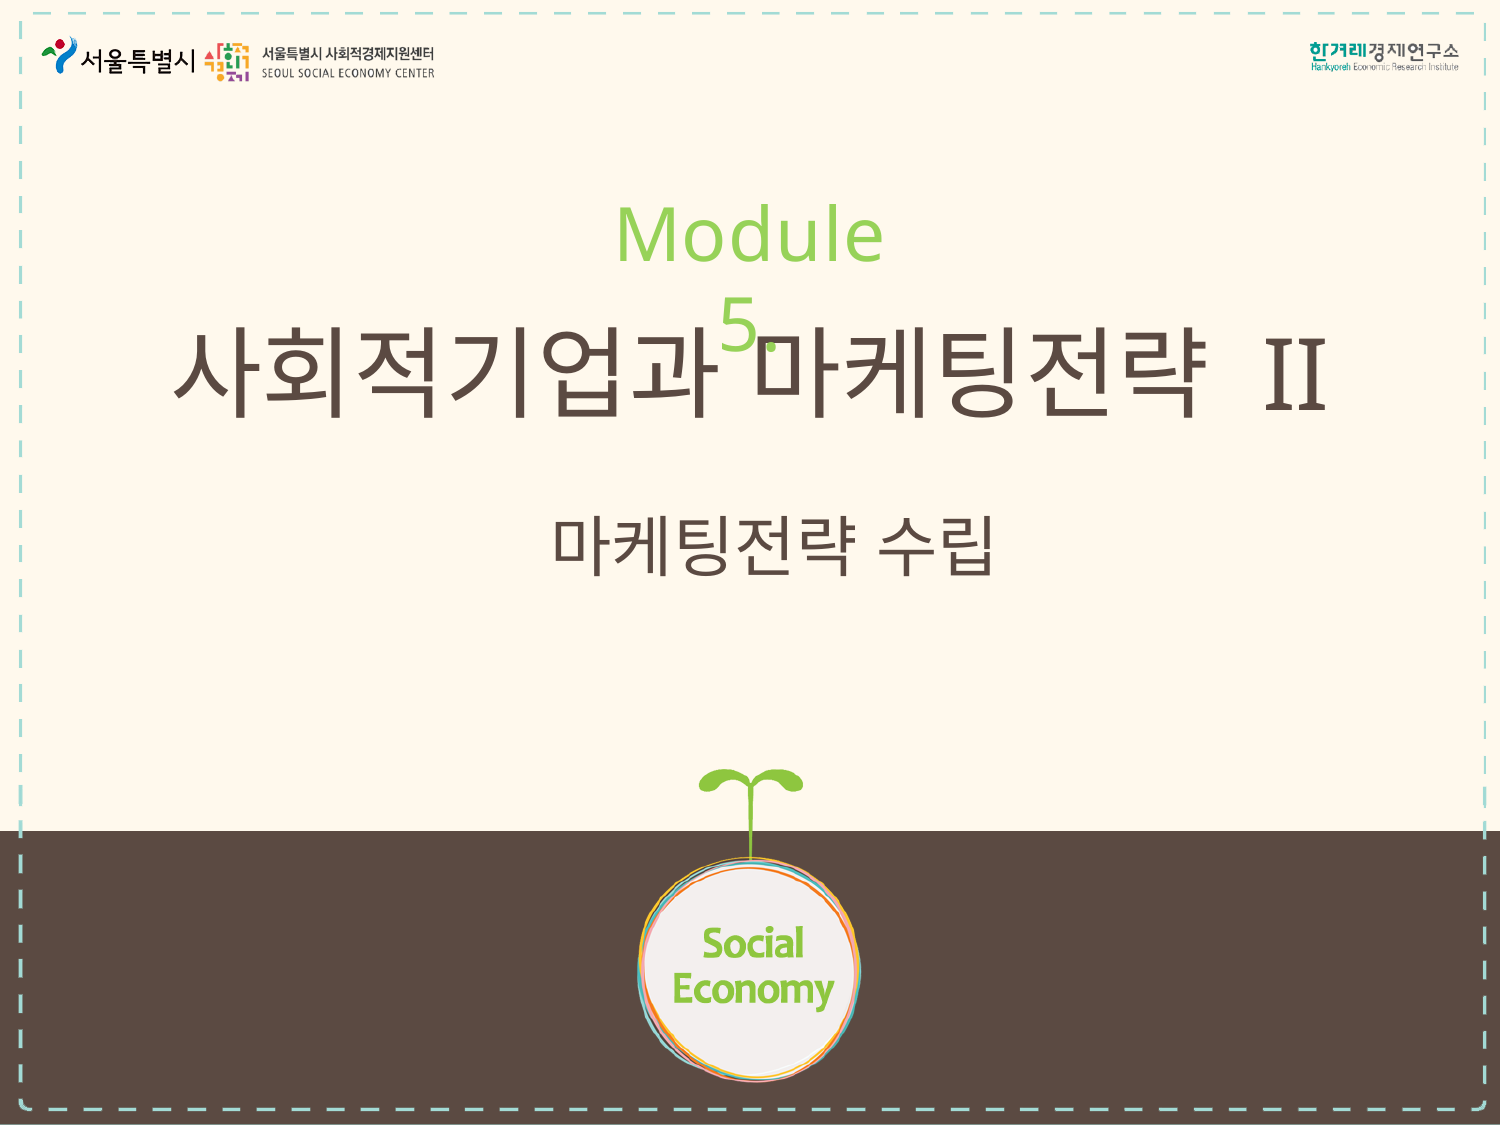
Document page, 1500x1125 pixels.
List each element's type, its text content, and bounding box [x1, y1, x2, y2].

picture [0, 0, 1500, 1125]
list Module 5. [561, 178, 939, 285]
title 사회적기업과 마케팅전략 II [112, 302, 1388, 433]
text_box 마케팅전략 수립 [137, 497, 1413, 628]
